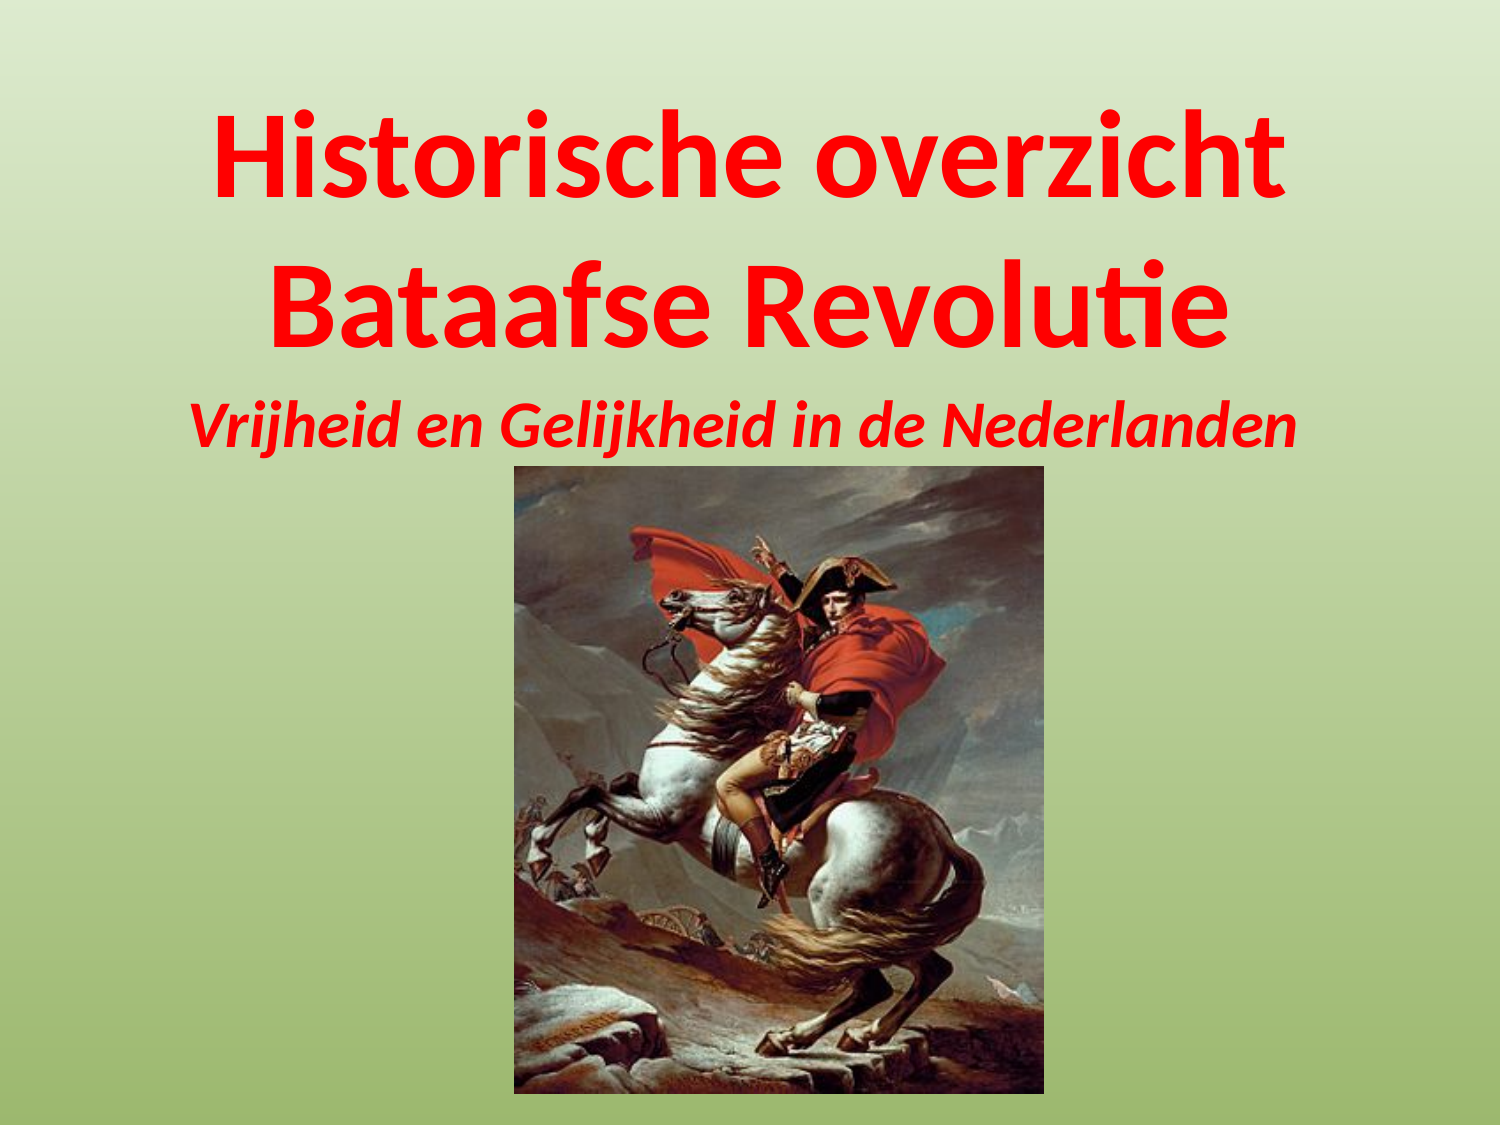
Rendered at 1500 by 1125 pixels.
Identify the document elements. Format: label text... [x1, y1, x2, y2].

subtitle Vrijheid en Gelijkheid in de Nederlanden [88, 373, 1400, 661]
title Historische overzicht Bataafse Revolutie [112, 101, 1388, 343]
picture [514, 465, 1044, 1094]
